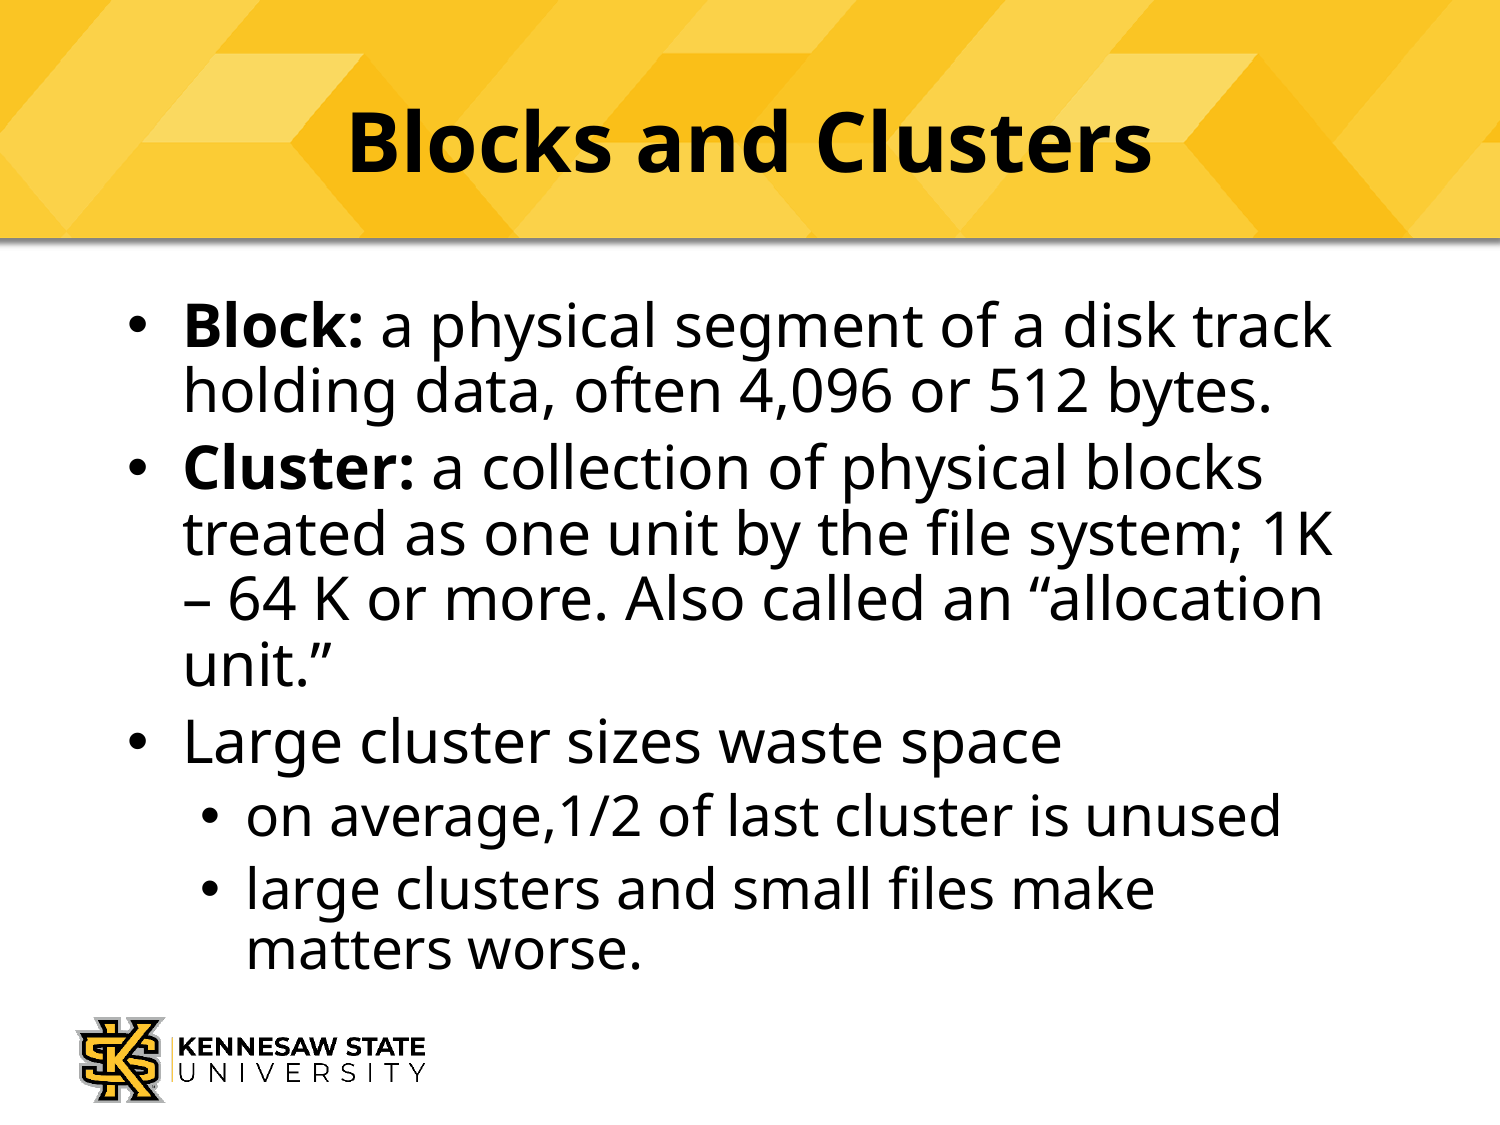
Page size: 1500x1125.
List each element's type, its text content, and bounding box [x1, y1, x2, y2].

title Blocks and Clusters [75, 45, 1425, 233]
picture [0, 0, 1500, 251]
picture [75, 1017, 425, 1103]
list Block: a physical segment of a disk track holding data, often 4,096 or 512 bytes. Cluster: a collection of physical blocks treated as one unit by the file system; 1K – 64 K or more. Also called an “allocation unit.” Large cluster sizes waste space on average,1/2 of last cluster is unused large clusters and small files make matters worse. [112, 287, 1350, 1013]
